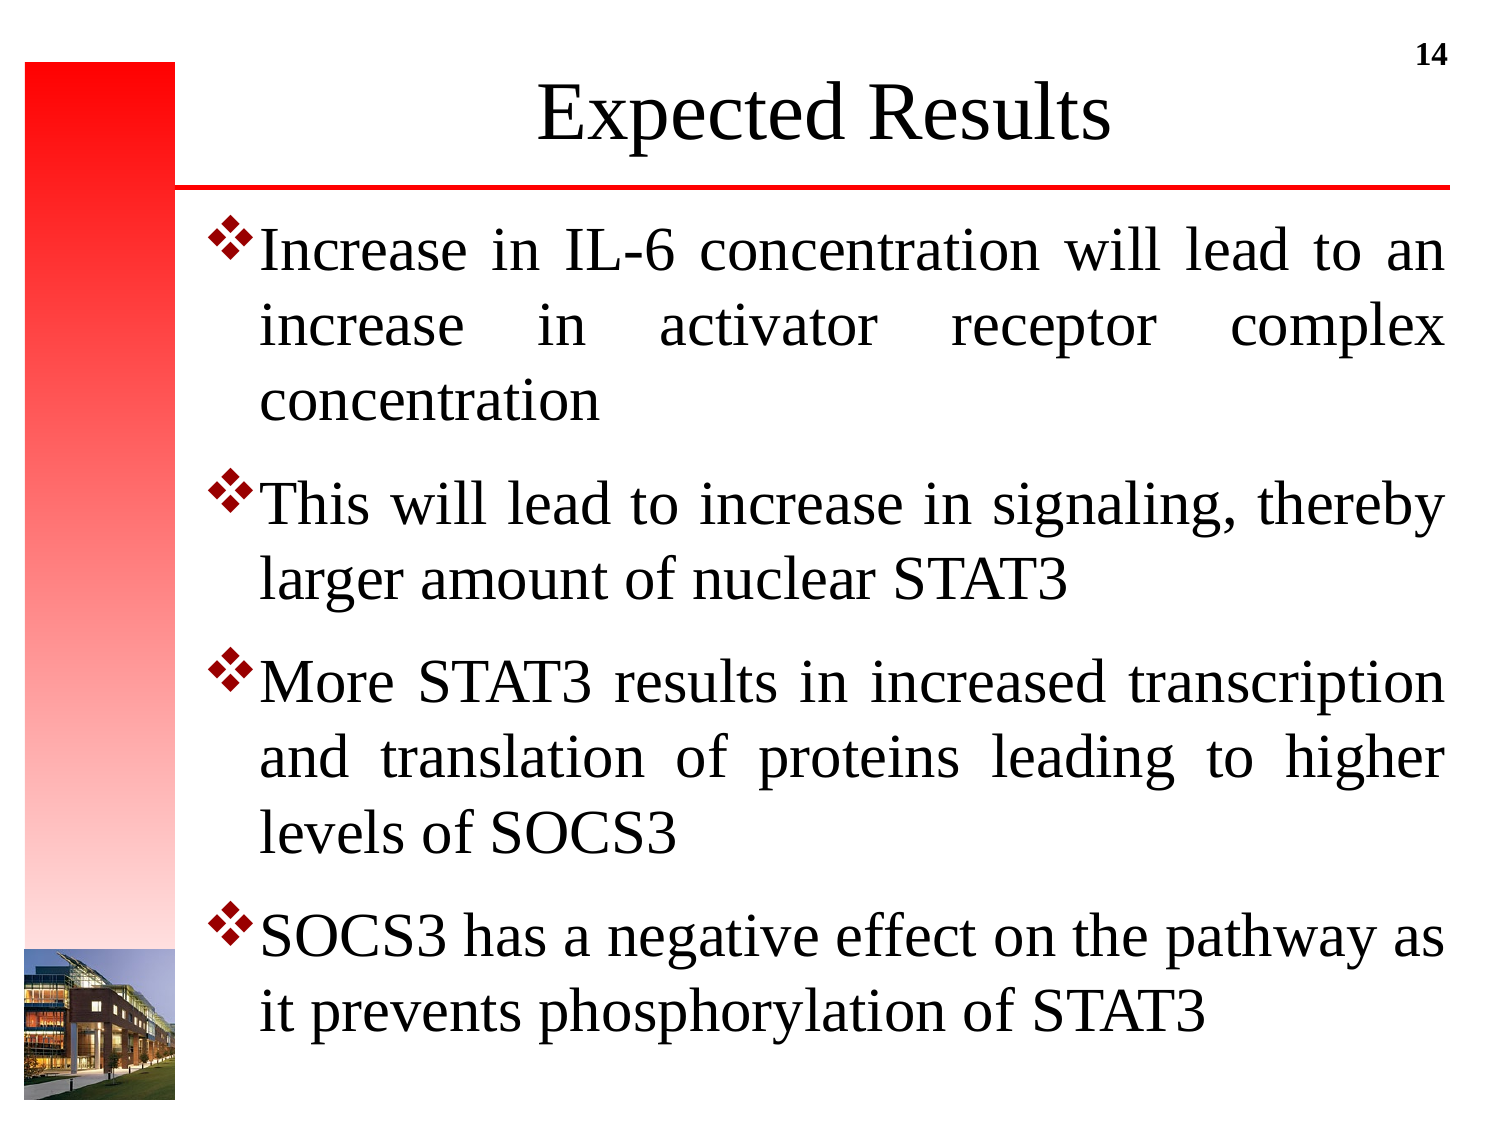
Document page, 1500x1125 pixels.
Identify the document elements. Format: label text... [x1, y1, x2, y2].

picture [24, 949, 175, 1100]
title Expected Results [199, 37, 1451, 176]
list Increase in IL-6 concentration will lead to an increase in activator receptor complex concentration This will lead to increase in signaling, thereby larger amount of nuclear STAT3 More STAT3 results in increased transcription and translation of proteins leading to higher levels of SOCS3 SOCS3 has a negative effect on the pathway as it prevents phosphorylation of STAT3 [187, 199, 1463, 1063]
